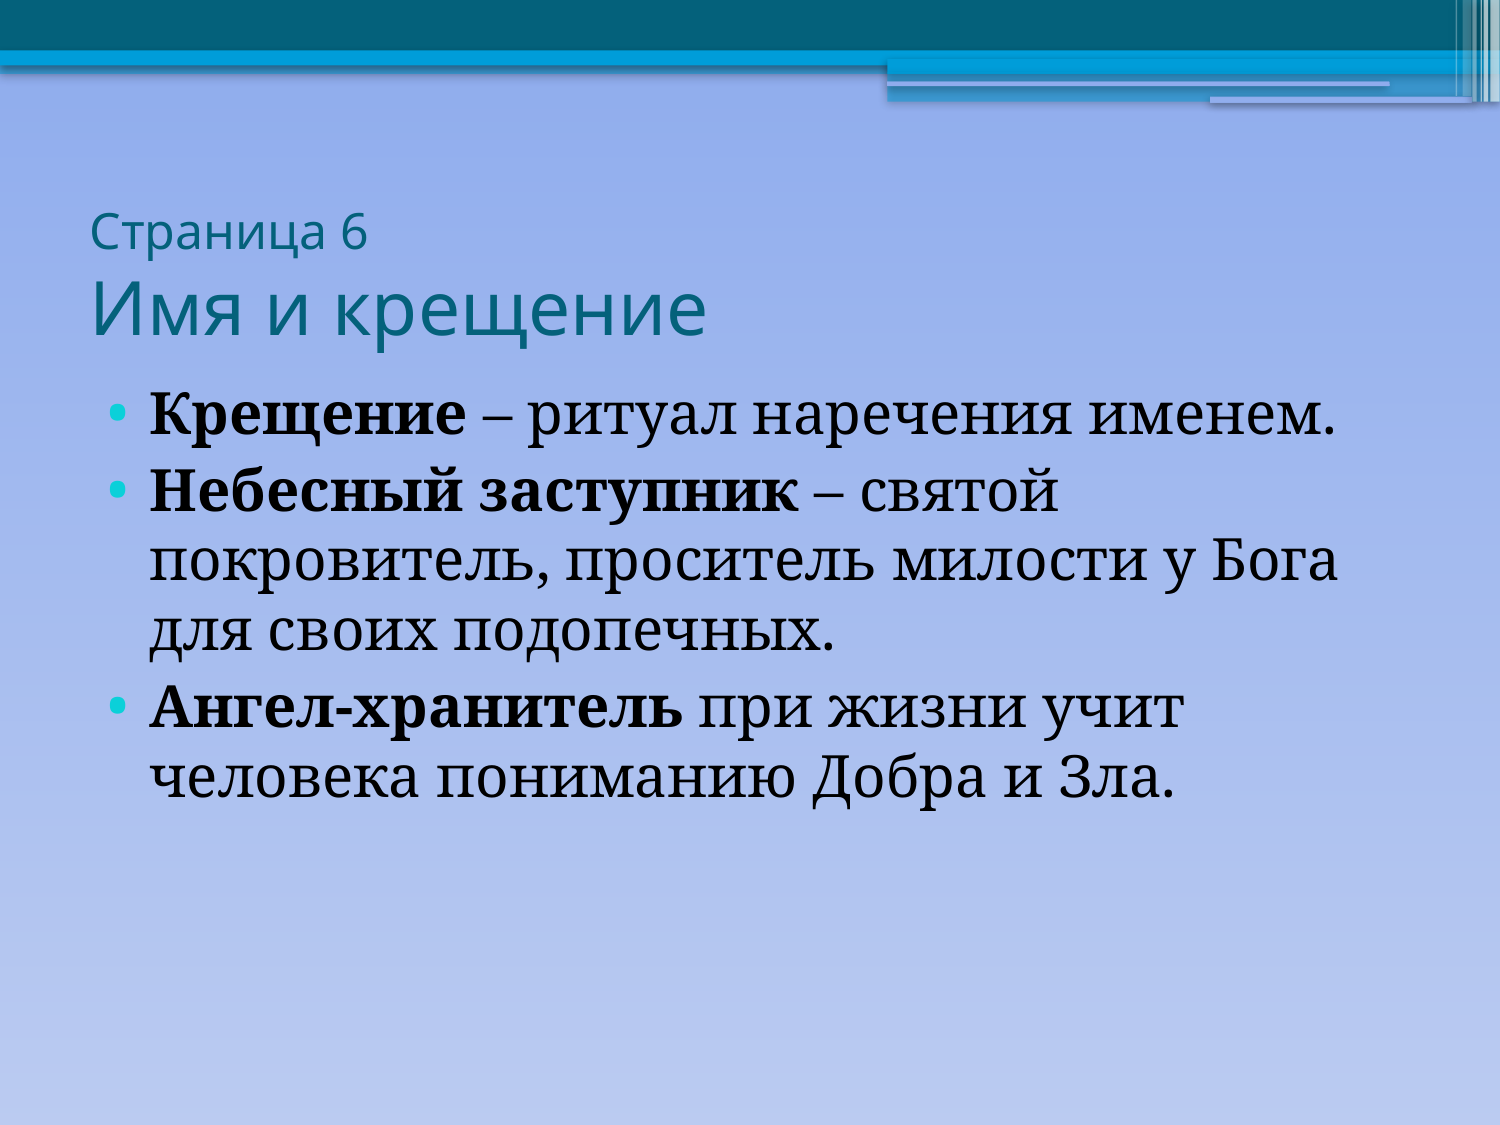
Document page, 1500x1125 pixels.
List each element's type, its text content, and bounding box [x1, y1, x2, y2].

list Крещение – ритуал наречения именем. Небесный заступник – святой покровитель, проситель милости у Бога для своих подопечных. Ангел-хранитель при жизни учит человека пониманию Добра и Зла. [75, 368, 1425, 1079]
title Страница 6 Имя и крещение [75, 187, 1425, 363]
